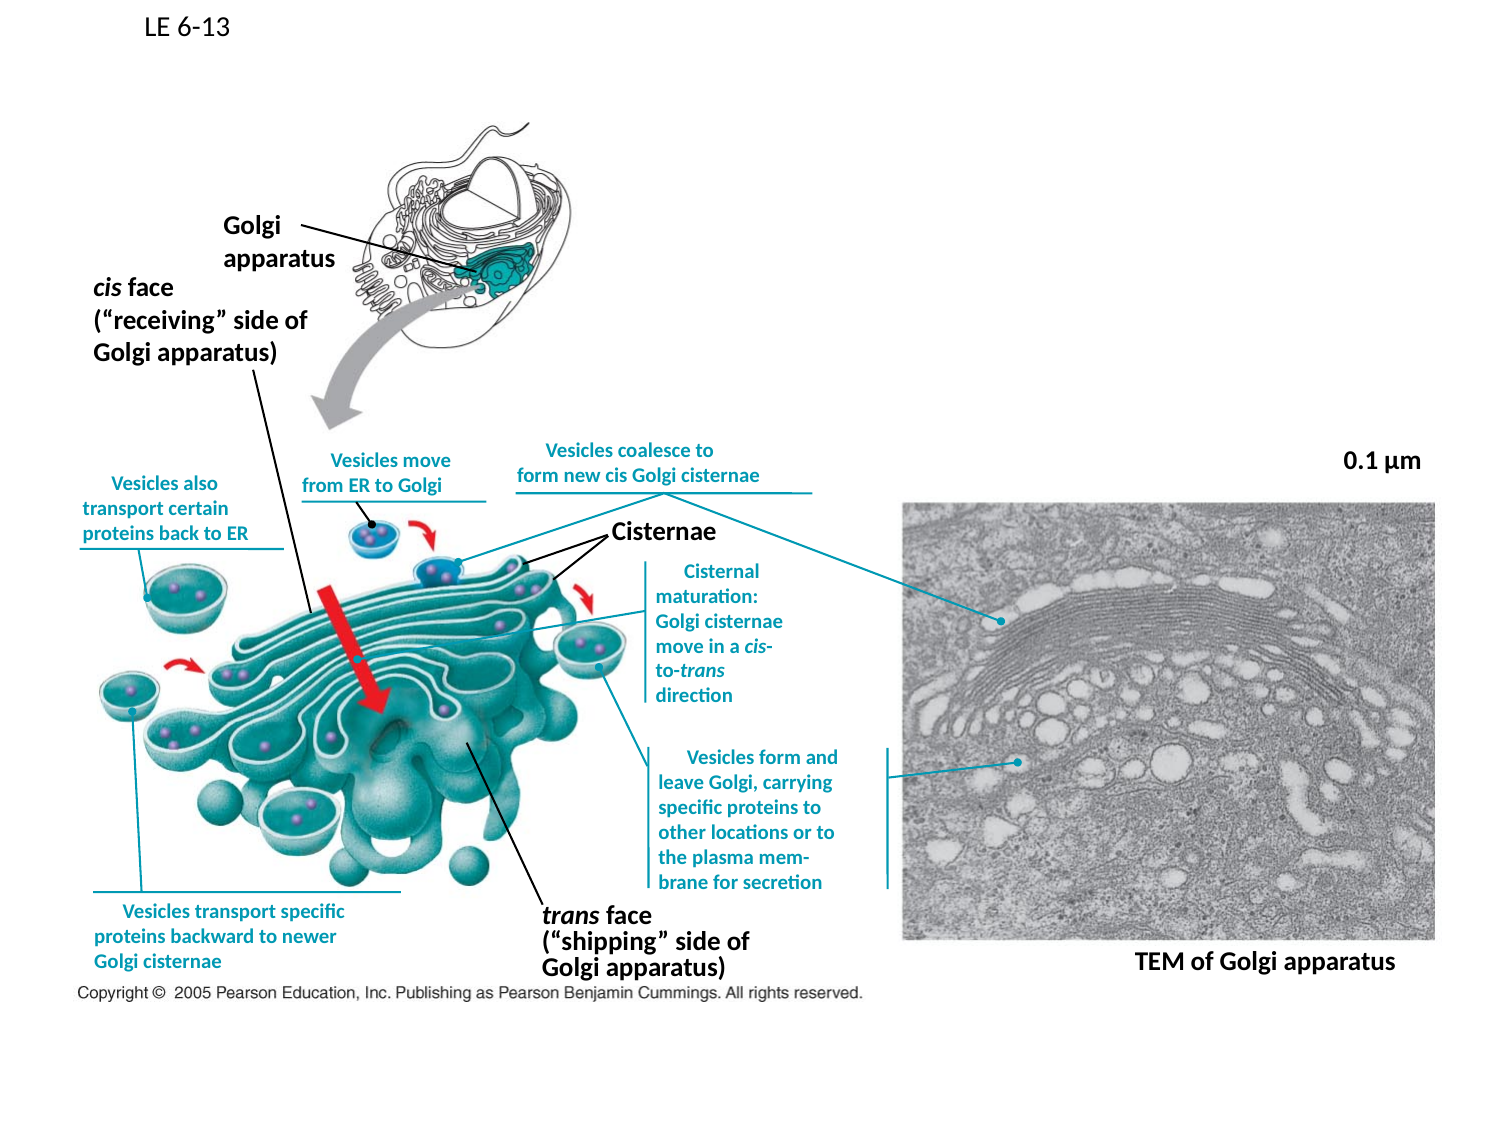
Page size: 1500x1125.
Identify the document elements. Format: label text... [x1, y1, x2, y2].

picture [49, 113, 1451, 1012]
title LE 6-13 [24, 0, 350, 50]
